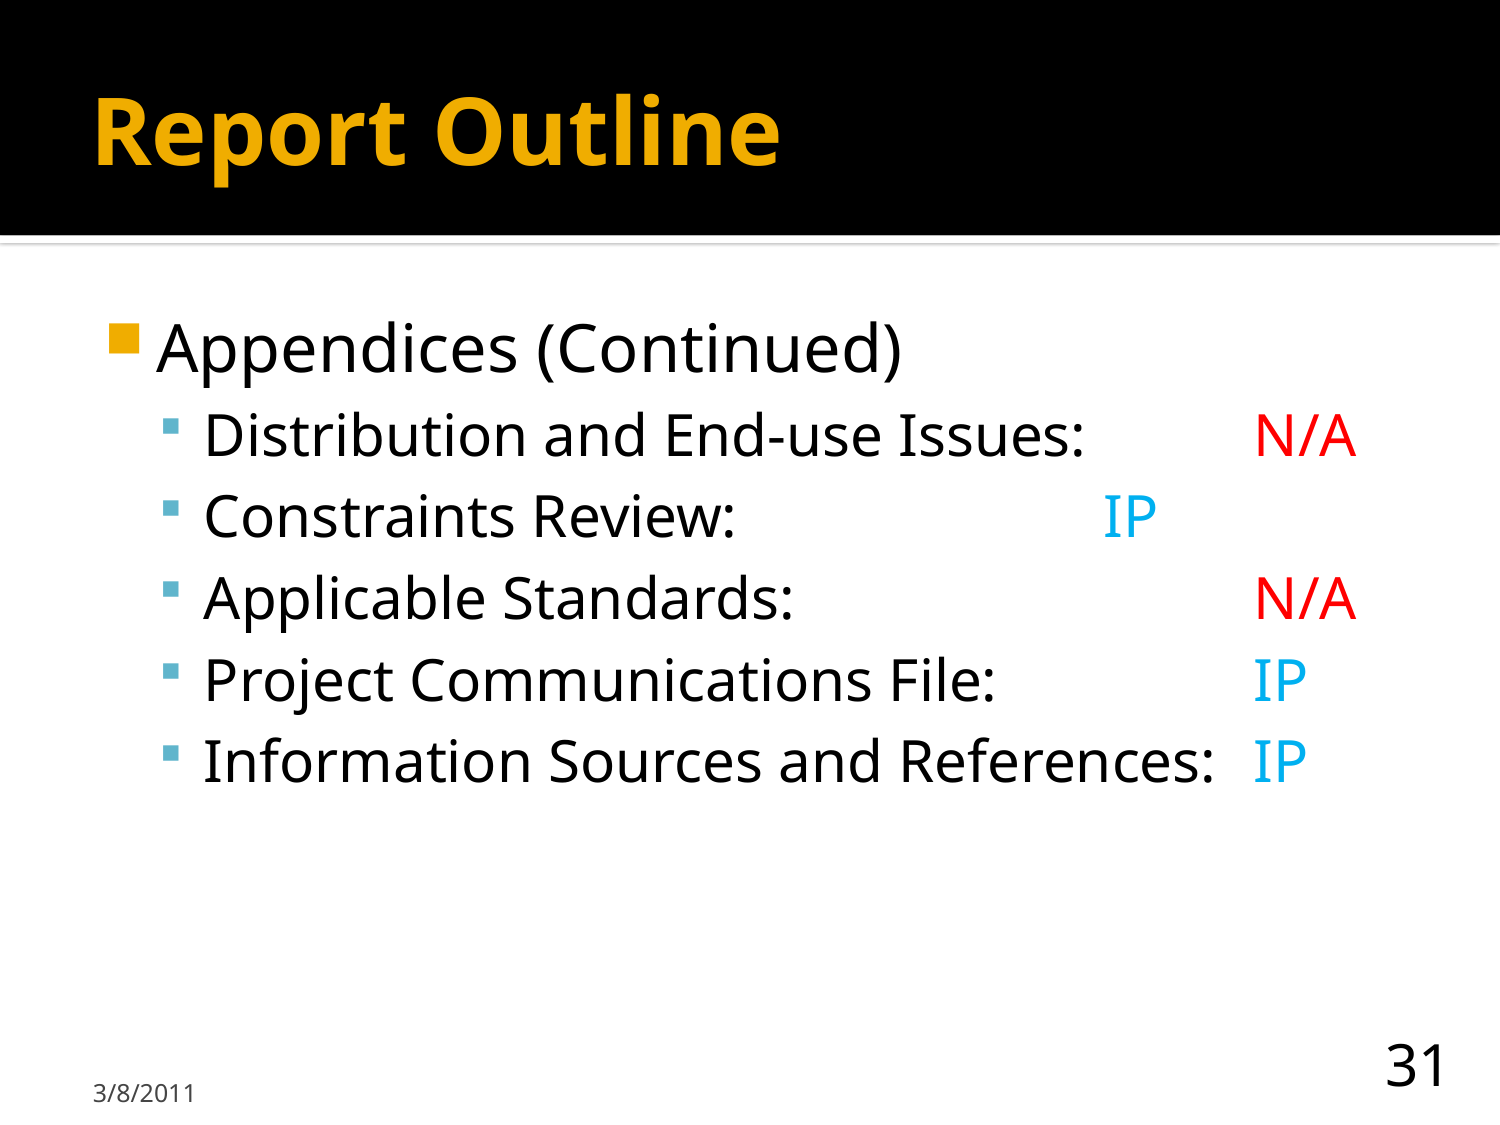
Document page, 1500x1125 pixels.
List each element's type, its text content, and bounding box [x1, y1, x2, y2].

slide_number 31 [1345, 1062, 1467, 1108]
title Report Outline [75, 25, 1425, 231]
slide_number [75, 1062, 425, 1108]
list Appendices (Continued) Distribution and End-use Issues: N/A Constraints Review: IP Applicable Standards: N/A Project Communications File: IP Information Sources and References: IP [75, 291, 1425, 1050]
